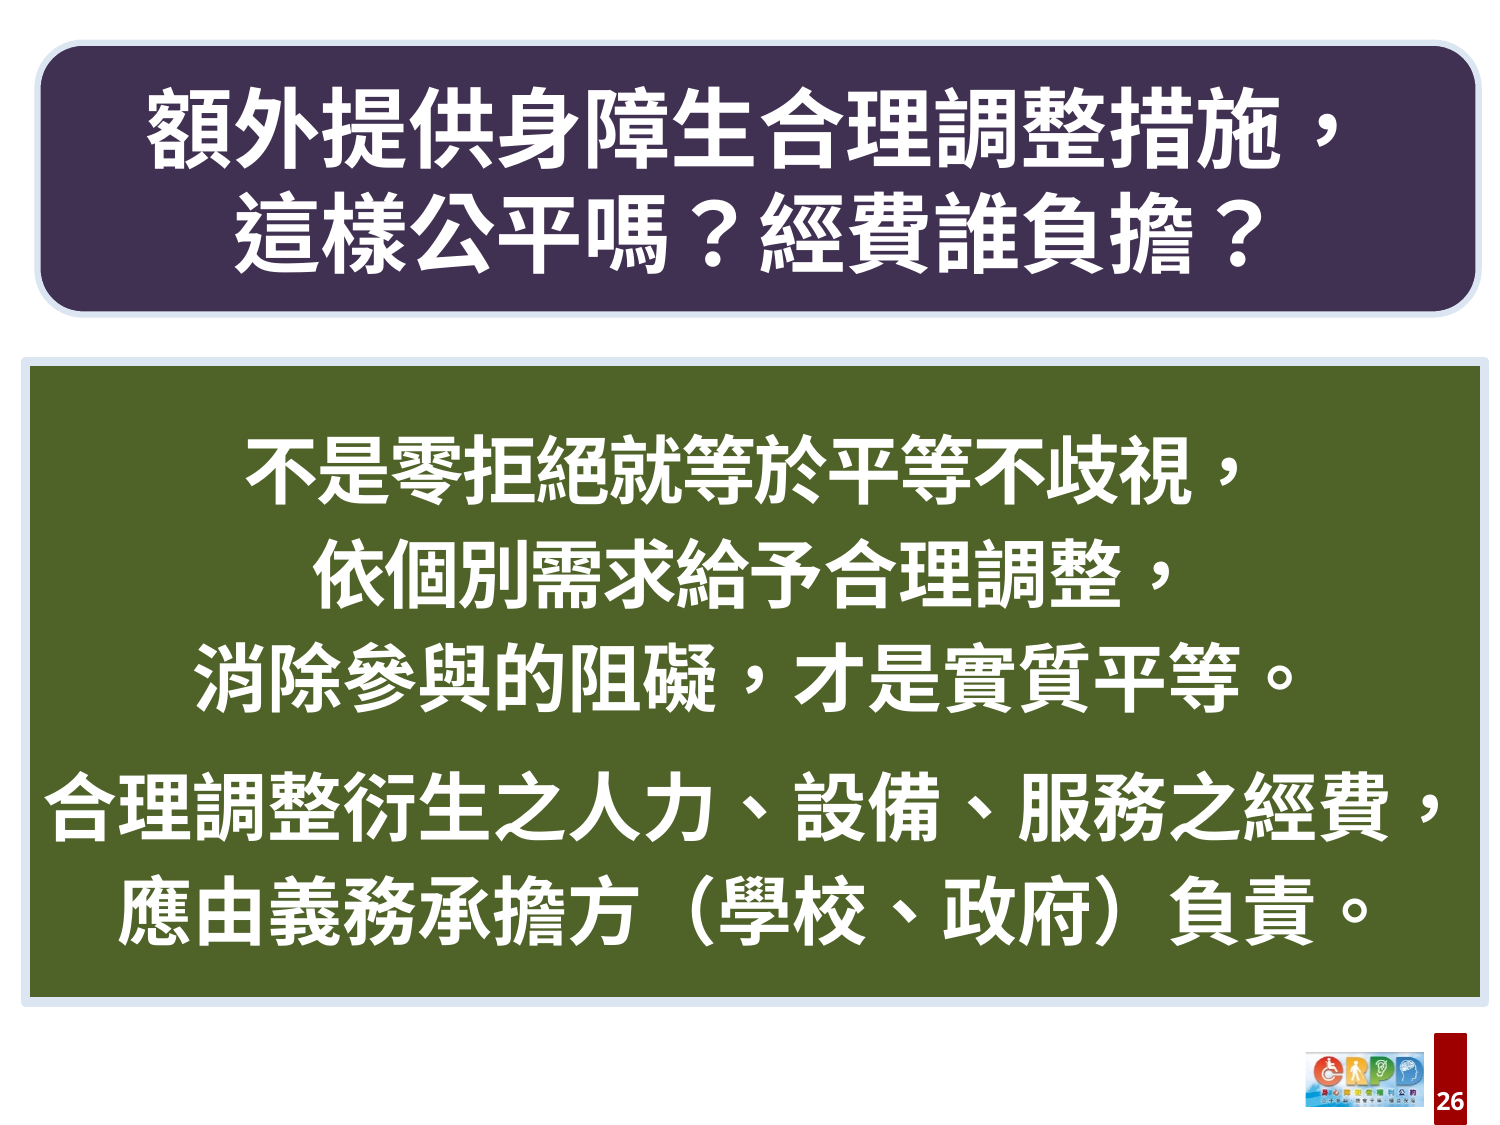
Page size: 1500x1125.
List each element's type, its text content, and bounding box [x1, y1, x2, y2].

slide_number 26 [1416, 1076, 1485, 1125]
text_box 額外提供身障生合理調整措施， 這樣公平嗎？經費誰負擔？ [37, 42, 1479, 315]
text_box 不是零拒絕就等於平等不歧視， 依個別需求給予合理調整， 消除參與的阻礙，才是實質平等。 合理調整衍生之人力、設備、服務之經費， 應由義務承擔方（學校、政府）負責。 [25, 361, 1485, 1003]
picture [1305, 1052, 1424, 1107]
